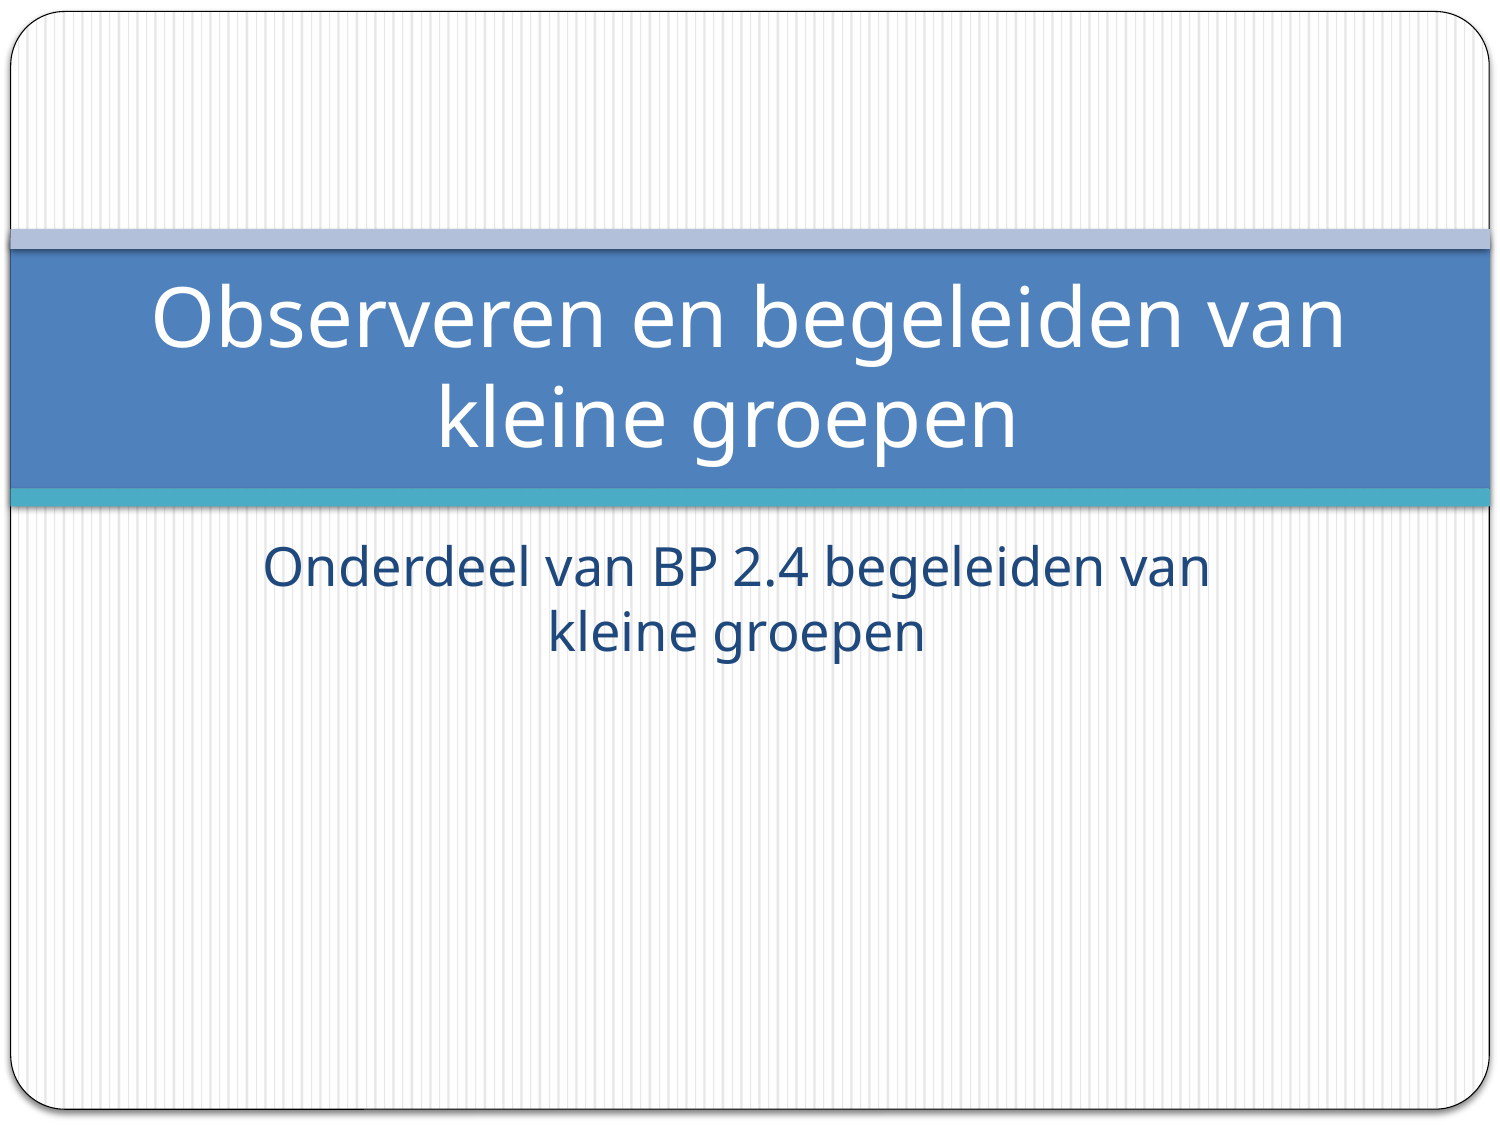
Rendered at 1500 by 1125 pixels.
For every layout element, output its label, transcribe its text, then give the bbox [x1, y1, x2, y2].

subtitle Onderdeel van BP 2.4 begeleiden van kleine groepen [212, 525, 1263, 788]
title Observeren en begeleiden van kleine groepen [75, 247, 1425, 489]
